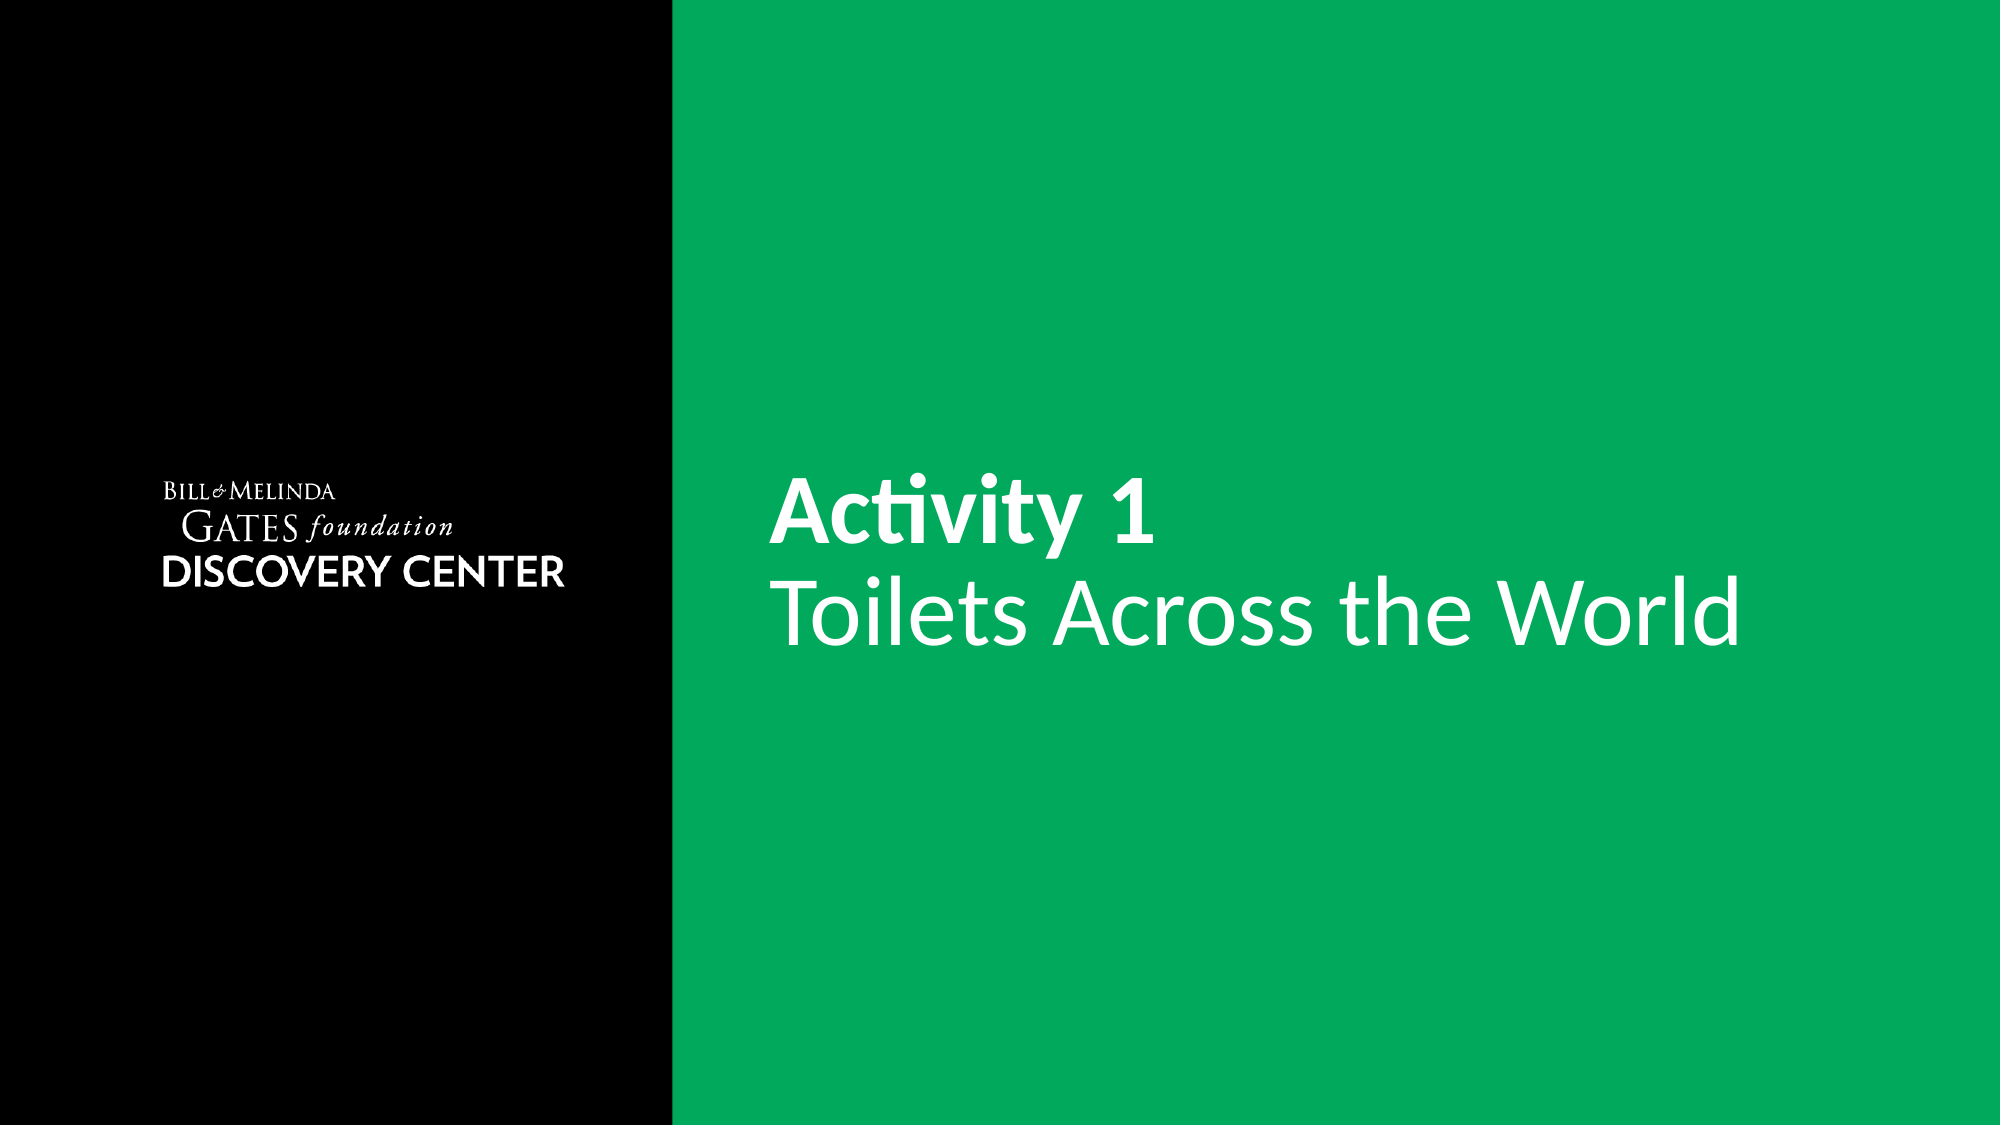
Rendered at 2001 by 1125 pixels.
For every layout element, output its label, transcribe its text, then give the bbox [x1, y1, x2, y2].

text_box [127, 429, 602, 637]
text_box [670, 0, 2000, 1125]
title Activity 1 Toilets Across the World [769, 562, 1832, 667]
picture [24, 367, 670, 704]
